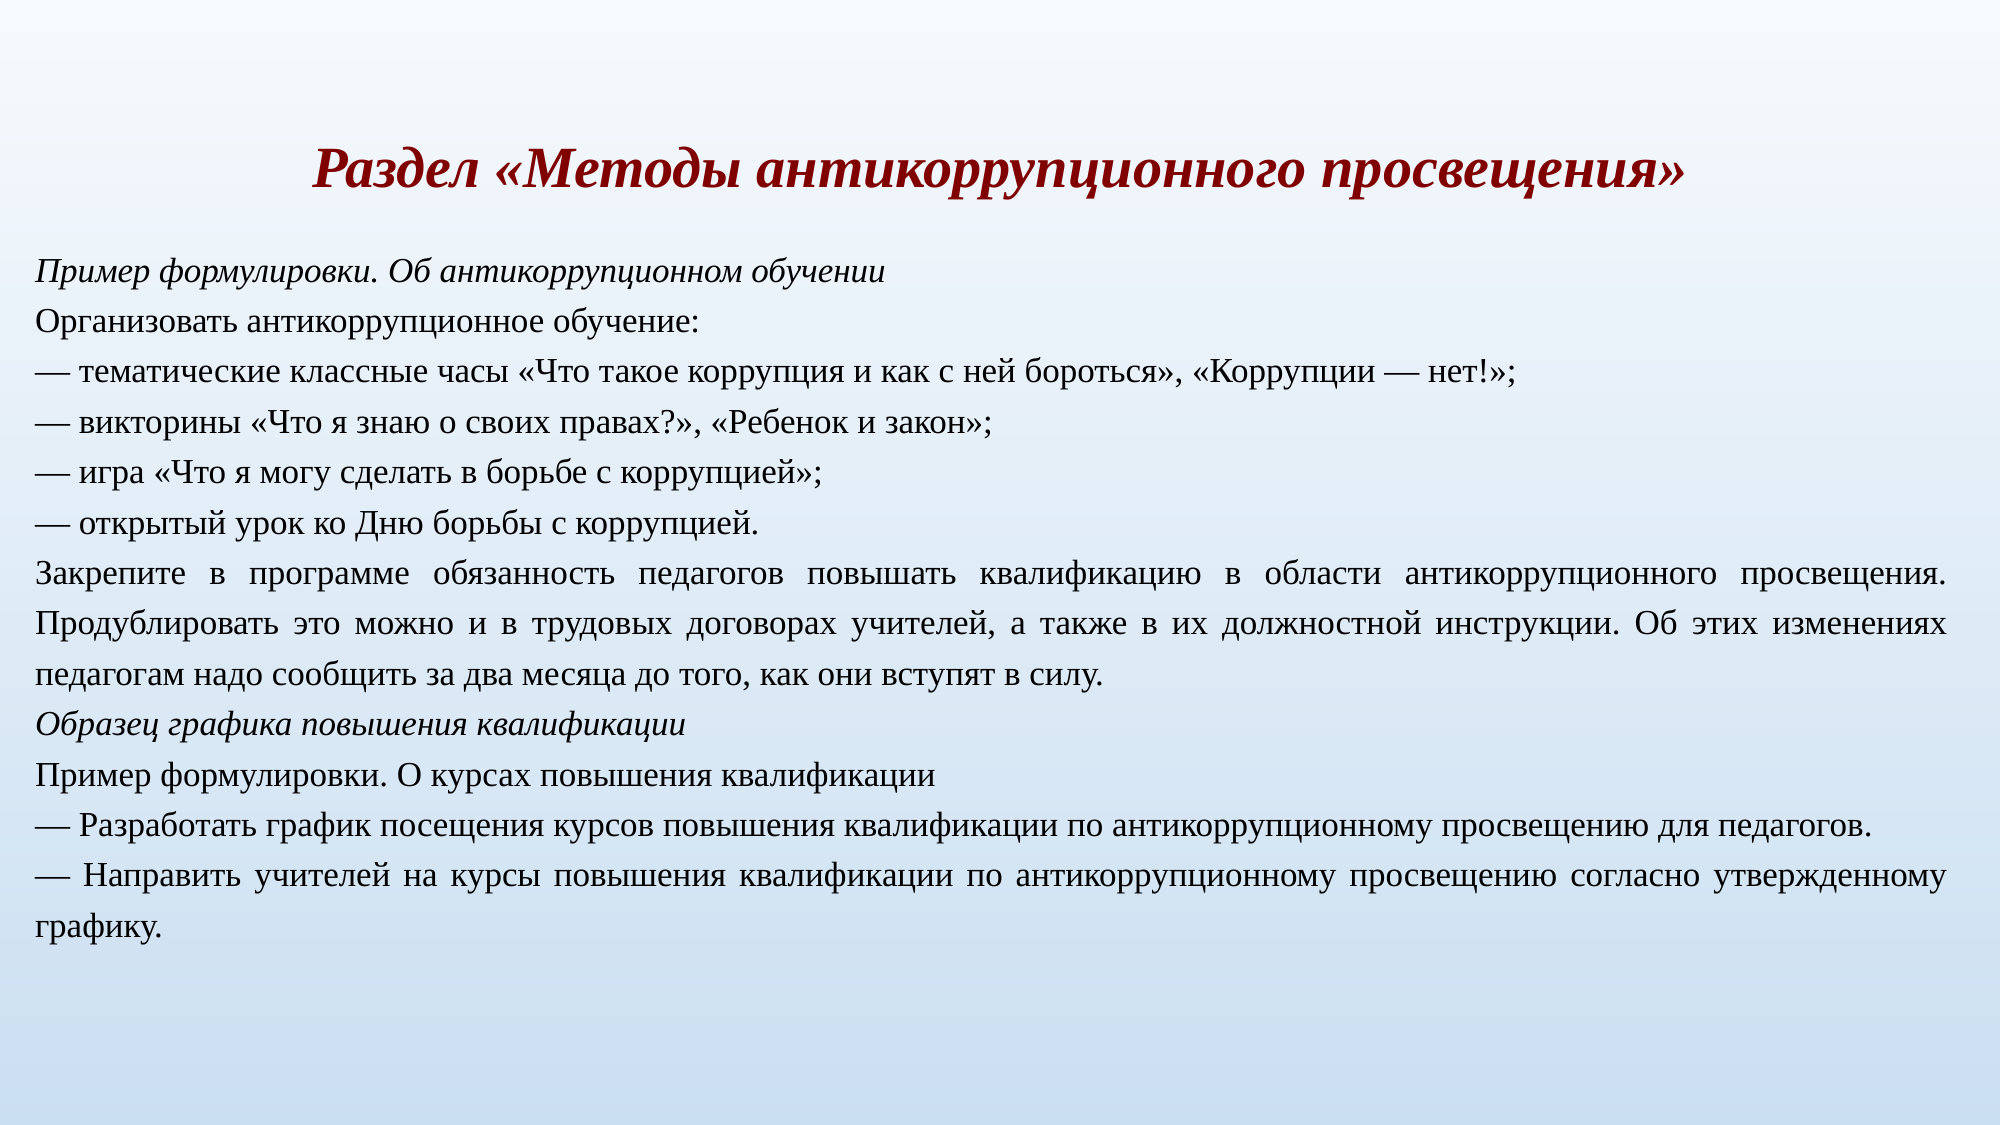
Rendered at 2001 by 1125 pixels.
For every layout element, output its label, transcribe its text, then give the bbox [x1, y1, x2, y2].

list Пример формулировки. Об антикоррупционном обучении Организовать антикоррупционное обучение: — тематические классные часы «Что такое коррупция и как с ней бороться», «Коррупции — нет!»; — викторины «Что я знаю о своих правах?», «Ребенок и закон»; — игра «Что я могу сделать в борьбе с коррупцией»; — открытый урок ко Дню борьбы с коррупцией. Закрепите в программе обязанность педагогов повышать квалификацию в области антикоррупционного просвещения. Продублировать это можно и в трудовых договорах учителей, а также в их должностной инструкции. Об этих изменениях педагогам надо сообщить за два месяца до того, как они вступят в силу. Образец графика повышения квалификации Пример формулировки. О курсах повышения квалификации — Разработать график посещения курсов повышения квалификации по антикоррупционному просвещению для педагогов. — Направить учителей на курсы повышения квалификации по антикоррупционному просвещению согласно утвержденному графику. [19, 231, 1963, 1014]
title Раздел «Методы антикоррупционного просвещения» [137, 59, 1863, 231]
